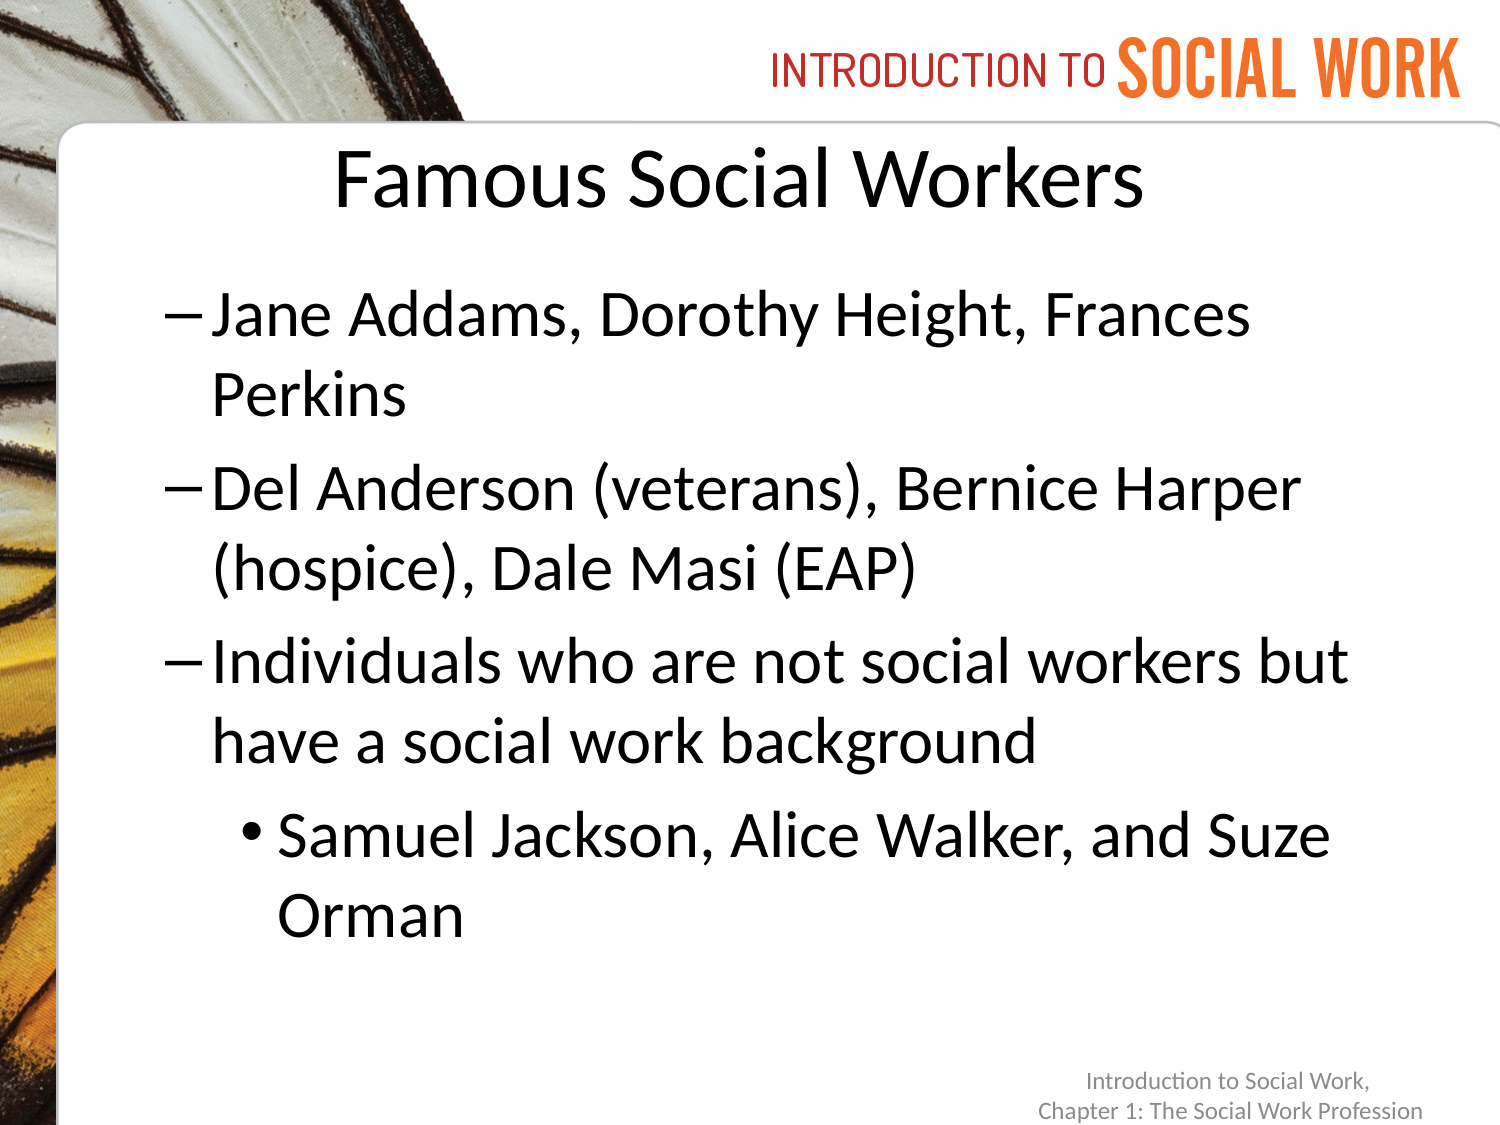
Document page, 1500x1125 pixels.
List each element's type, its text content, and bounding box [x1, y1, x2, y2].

list Jane Addams, Dorothy Height, Frances Perkins Del Anderson (veterans), Bernice Harper (hospice), Dale Masi (EAP) Individuals who are not social workers but have a social work background Samuel Jackson, Alice Walker, and Suze Orman [75, 262, 1425, 1005]
picture [0, 0, 1500, 1125]
footer Introduction to Social Work, Chapter 1: The Social Work Profession [987, 1065, 1475, 1125]
title Famous Social Workers [75, 112, 1425, 233]
